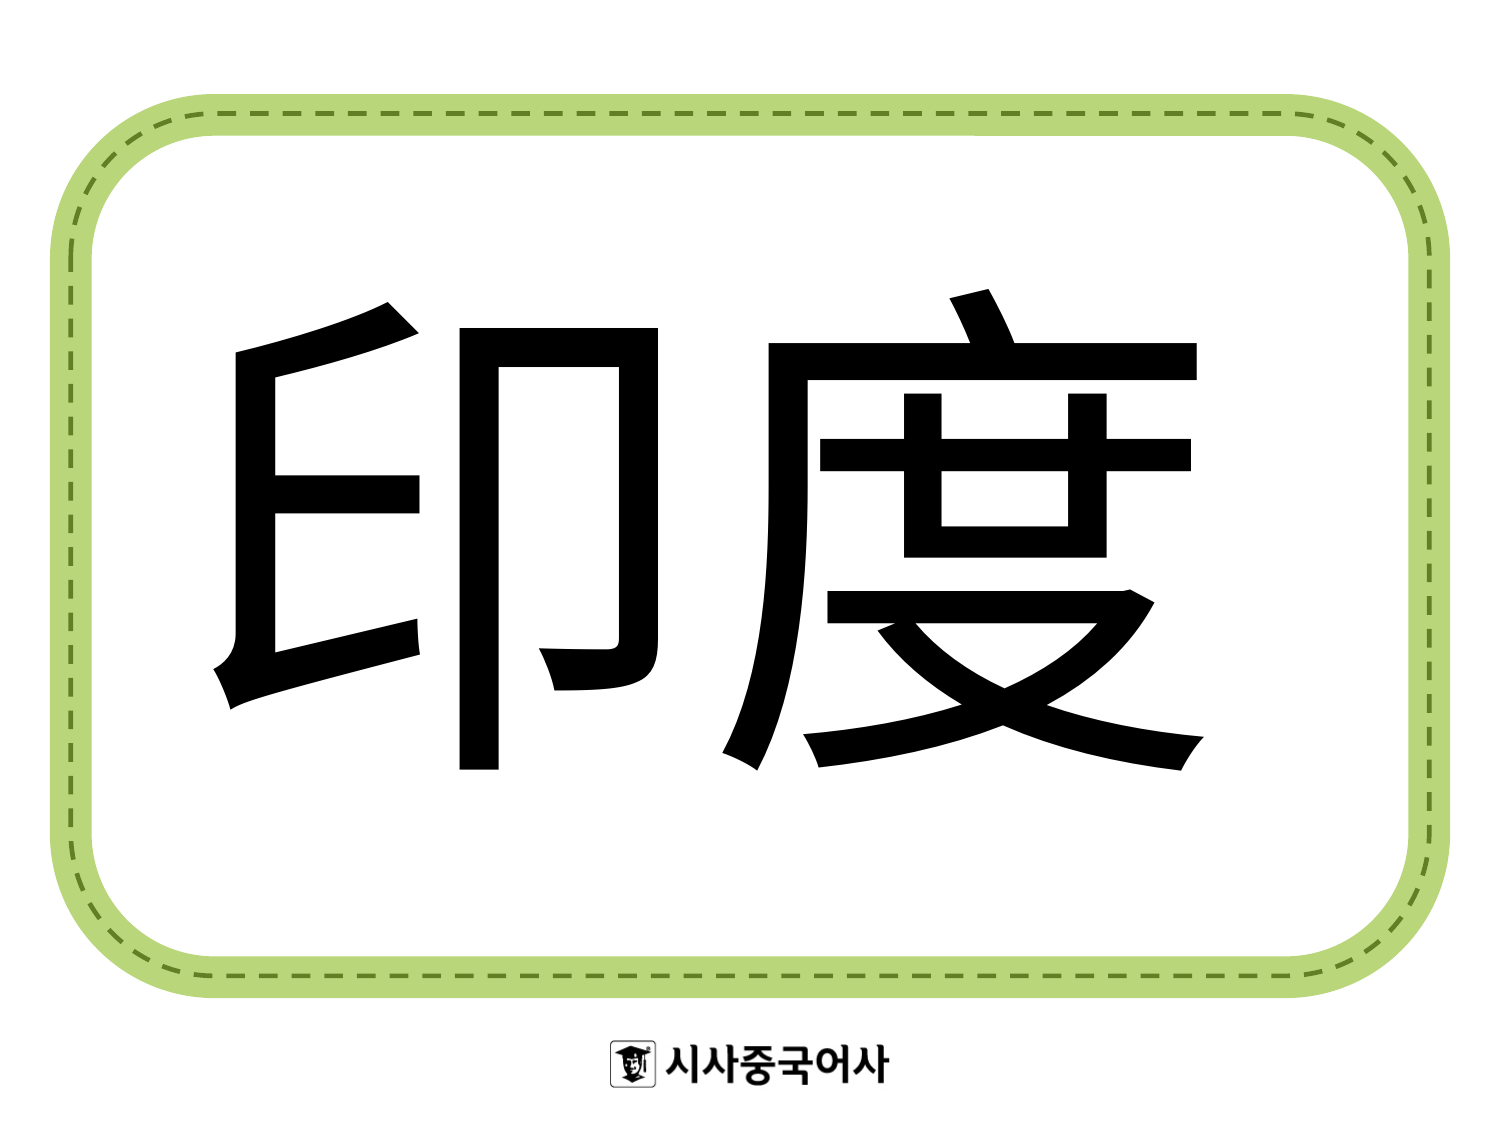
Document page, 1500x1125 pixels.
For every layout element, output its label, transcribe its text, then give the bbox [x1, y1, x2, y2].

picture [602, 1034, 898, 1094]
text_box 印度 [145, 189, 1354, 853]
